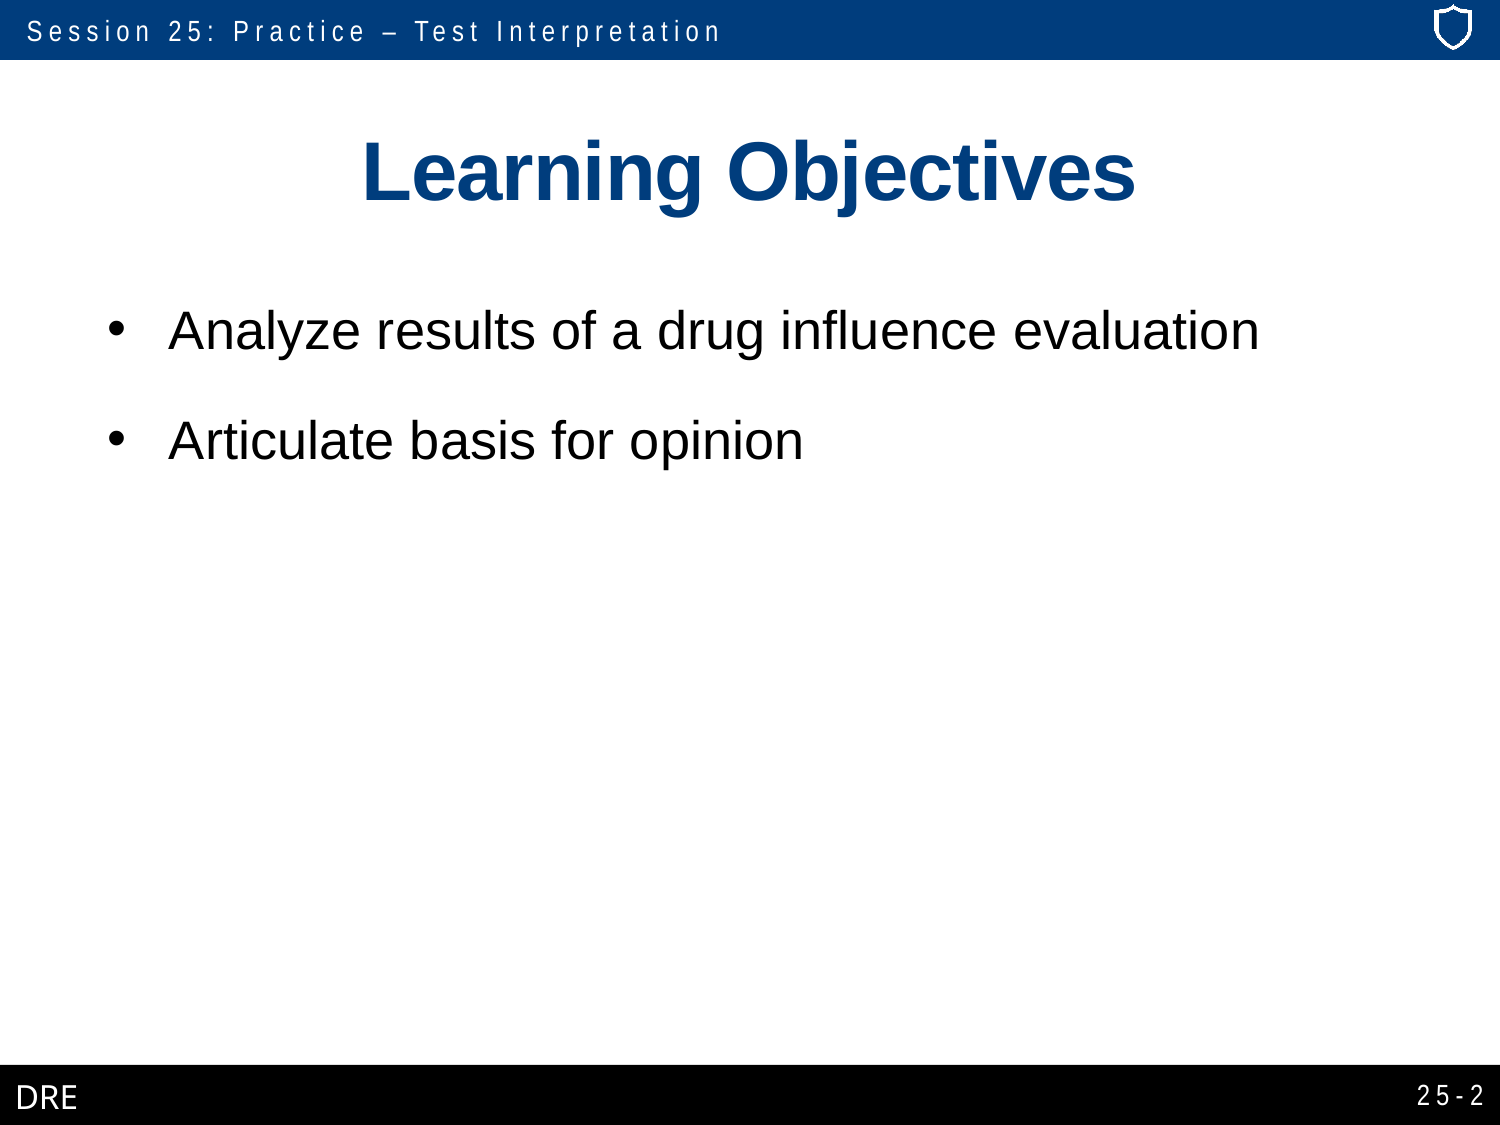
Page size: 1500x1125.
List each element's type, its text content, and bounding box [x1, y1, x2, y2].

title Learning Objectives [75, 75, 1425, 225]
list Analyze results of a drug influence evaluation Articulate basis for opinion [75, 254, 1425, 1005]
slide_number 25-2 [1218, 1063, 1499, 1124]
picture [1434, 4, 1472, 50]
